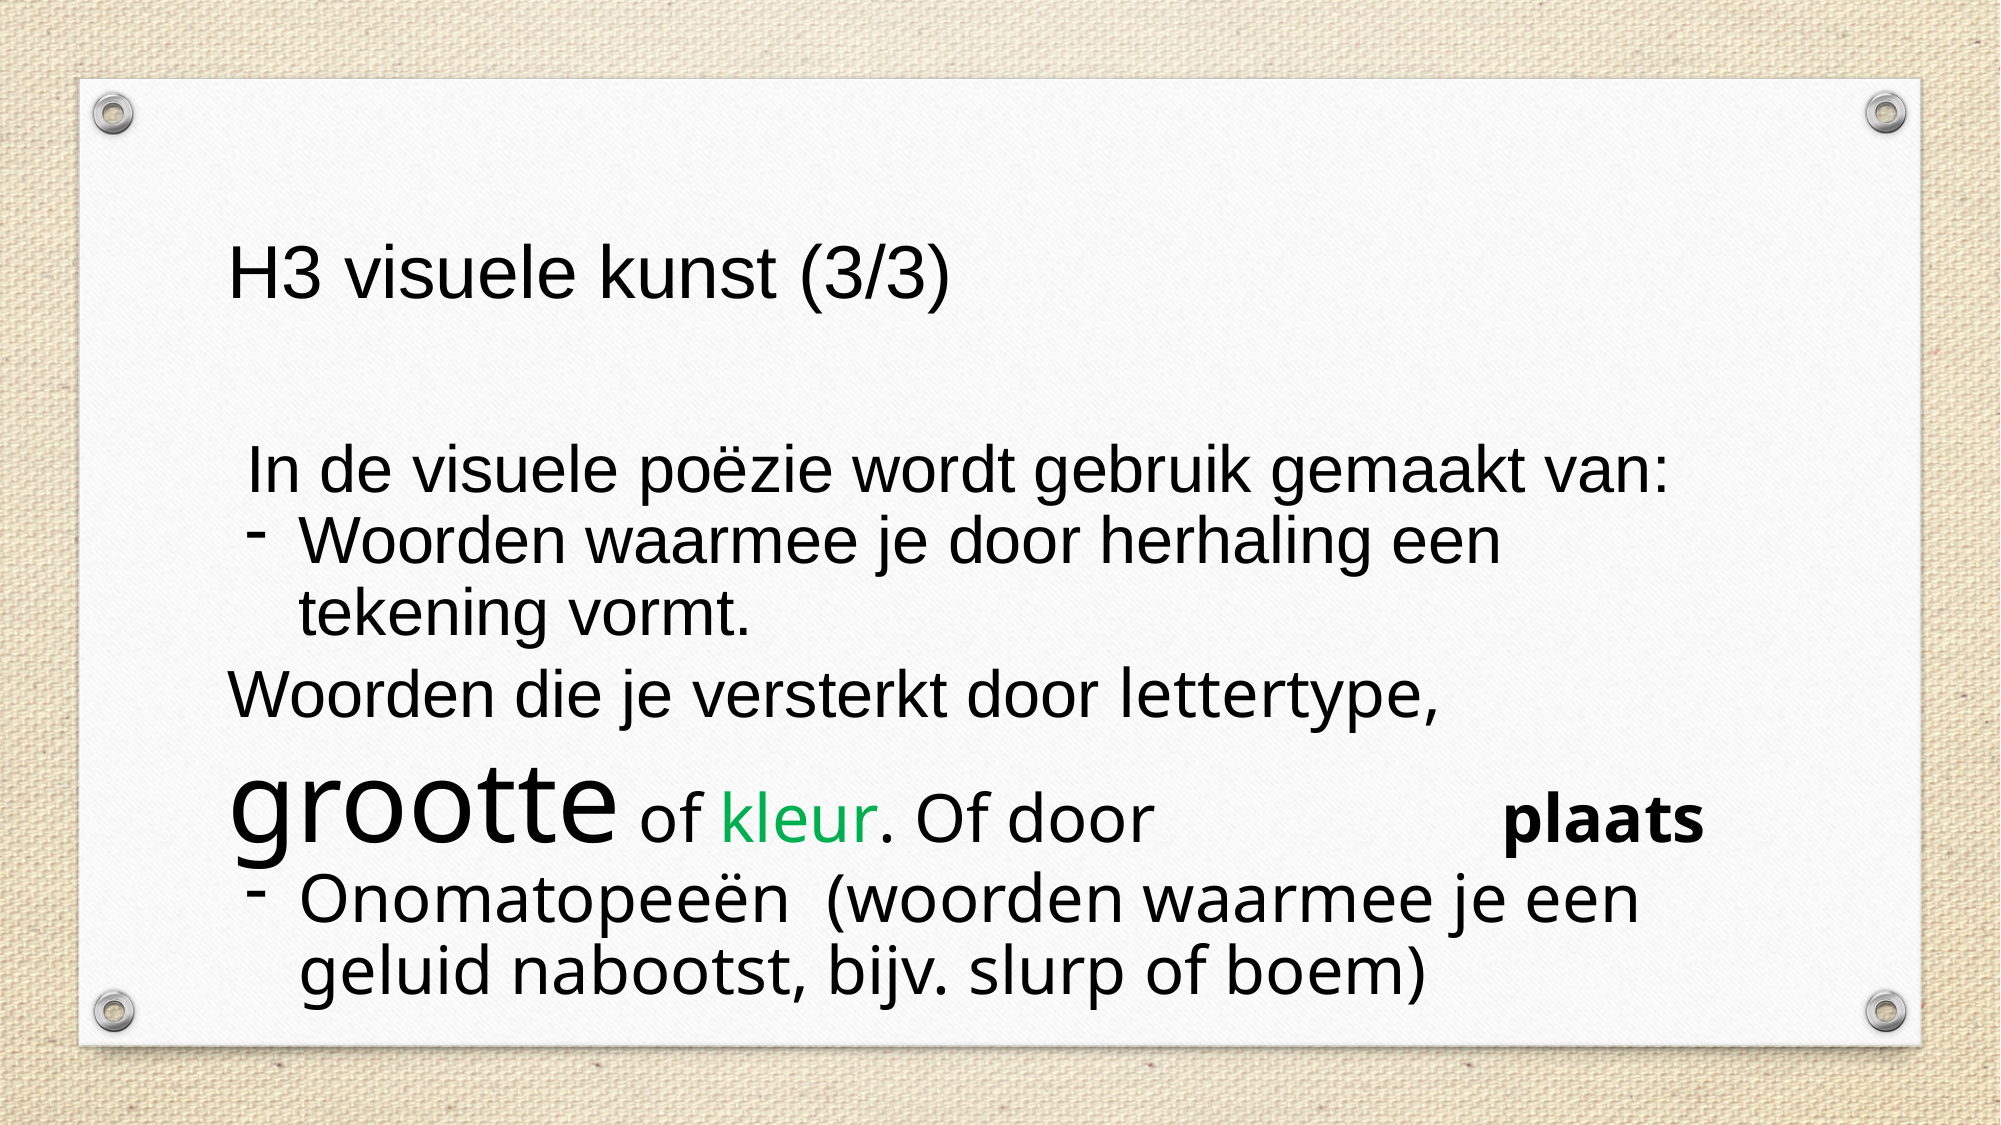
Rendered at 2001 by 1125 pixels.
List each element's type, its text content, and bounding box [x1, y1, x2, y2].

list In de visuele poëzie wordt gebruik gemaakt van: Woorden waarmee je door herhaling een tekening vormt. Woorden die je versterkt door lettertype, grootte of kleur. Of door plaats Onomatopeeën (woorden waarmee je een geluid nabootst, bijv. slurp of boem) [212, 419, 1788, 965]
picture [0, 0, 2001, 1125]
title H3 visuele kunst (3/3) [212, 161, 1788, 375]
